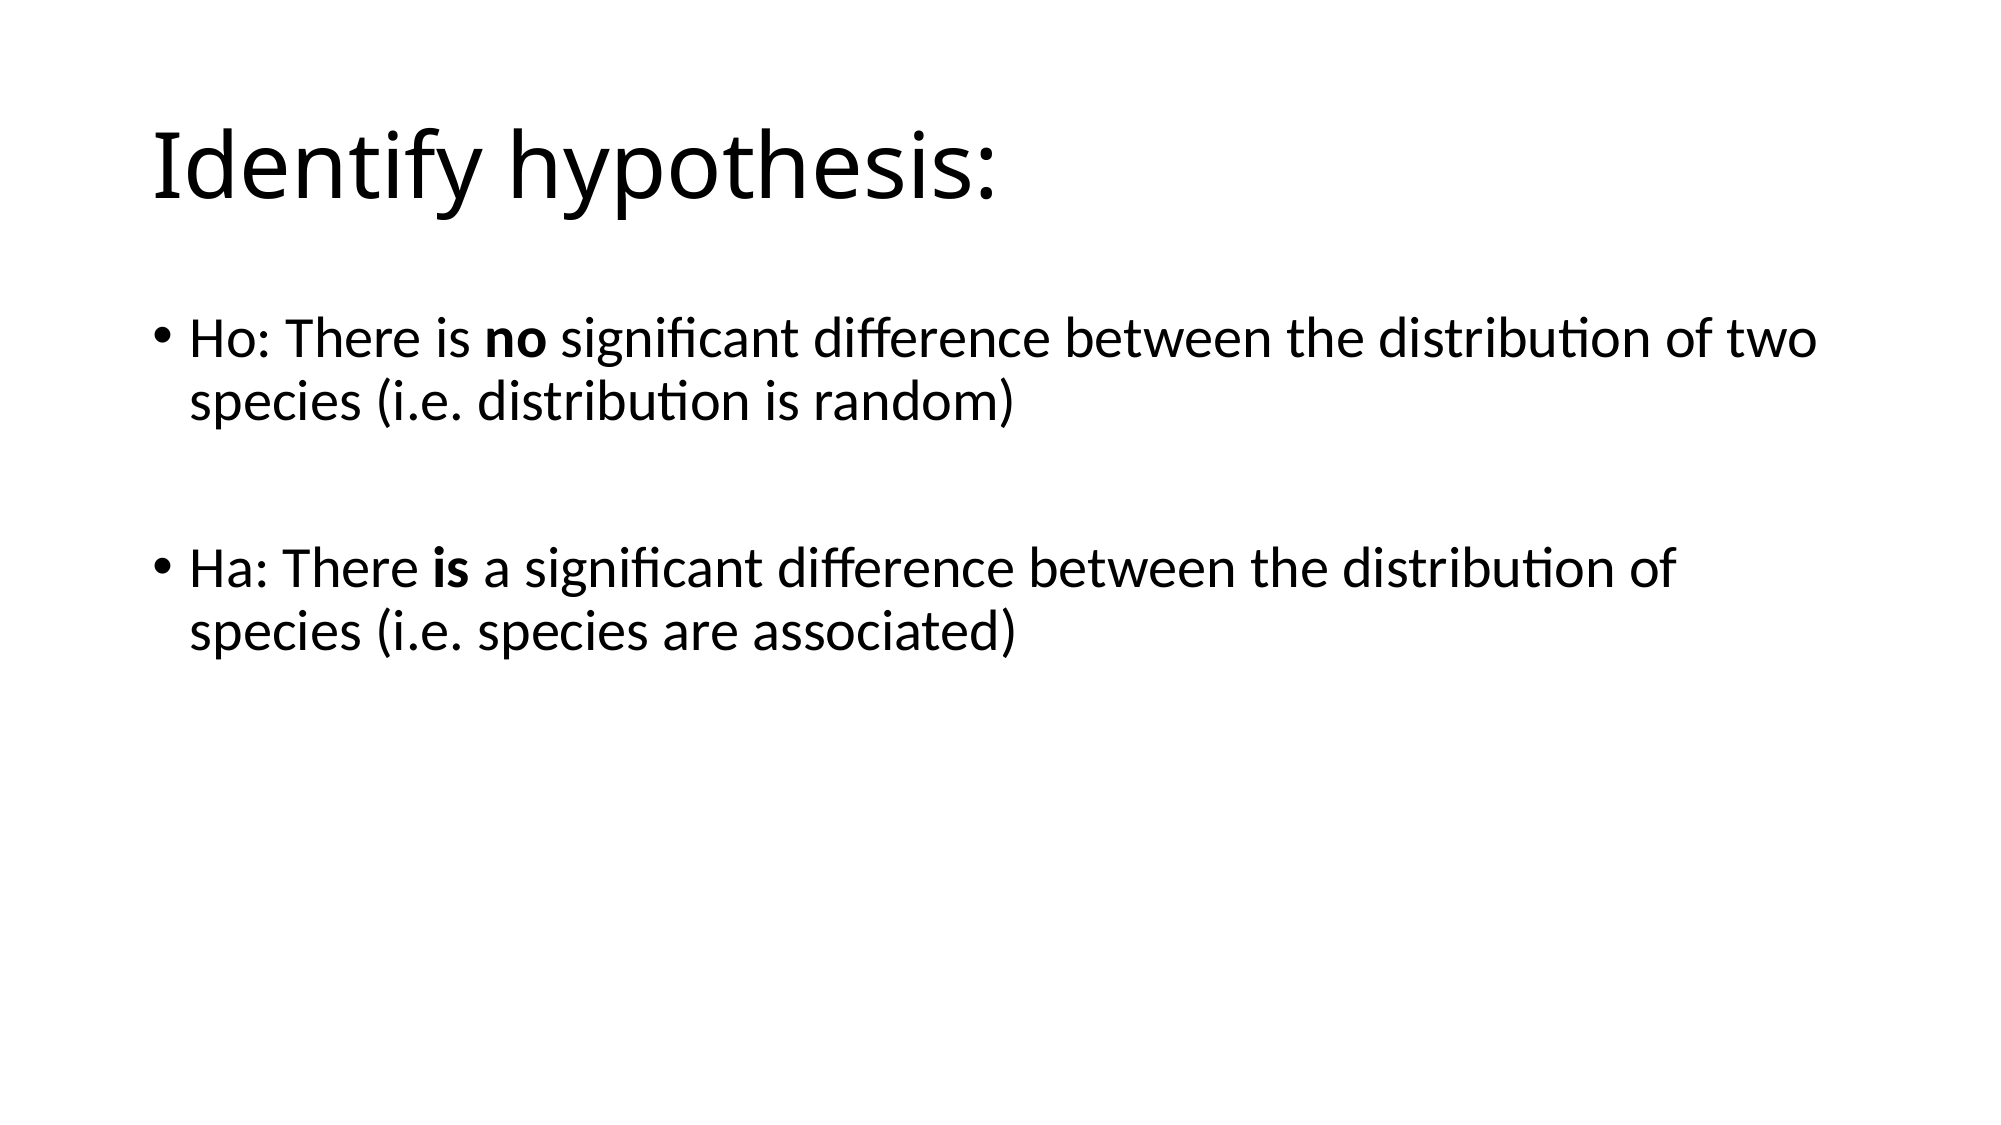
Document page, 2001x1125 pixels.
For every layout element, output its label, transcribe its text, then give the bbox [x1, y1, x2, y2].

list Ho: There is no significant difference between the distribution of two species (i.e. distribution is random) Ha: There is a significant difference between the distribution of species (i.e. species are associated) [137, 299, 1863, 1014]
title Identify hypothesis: [137, 59, 1863, 278]
